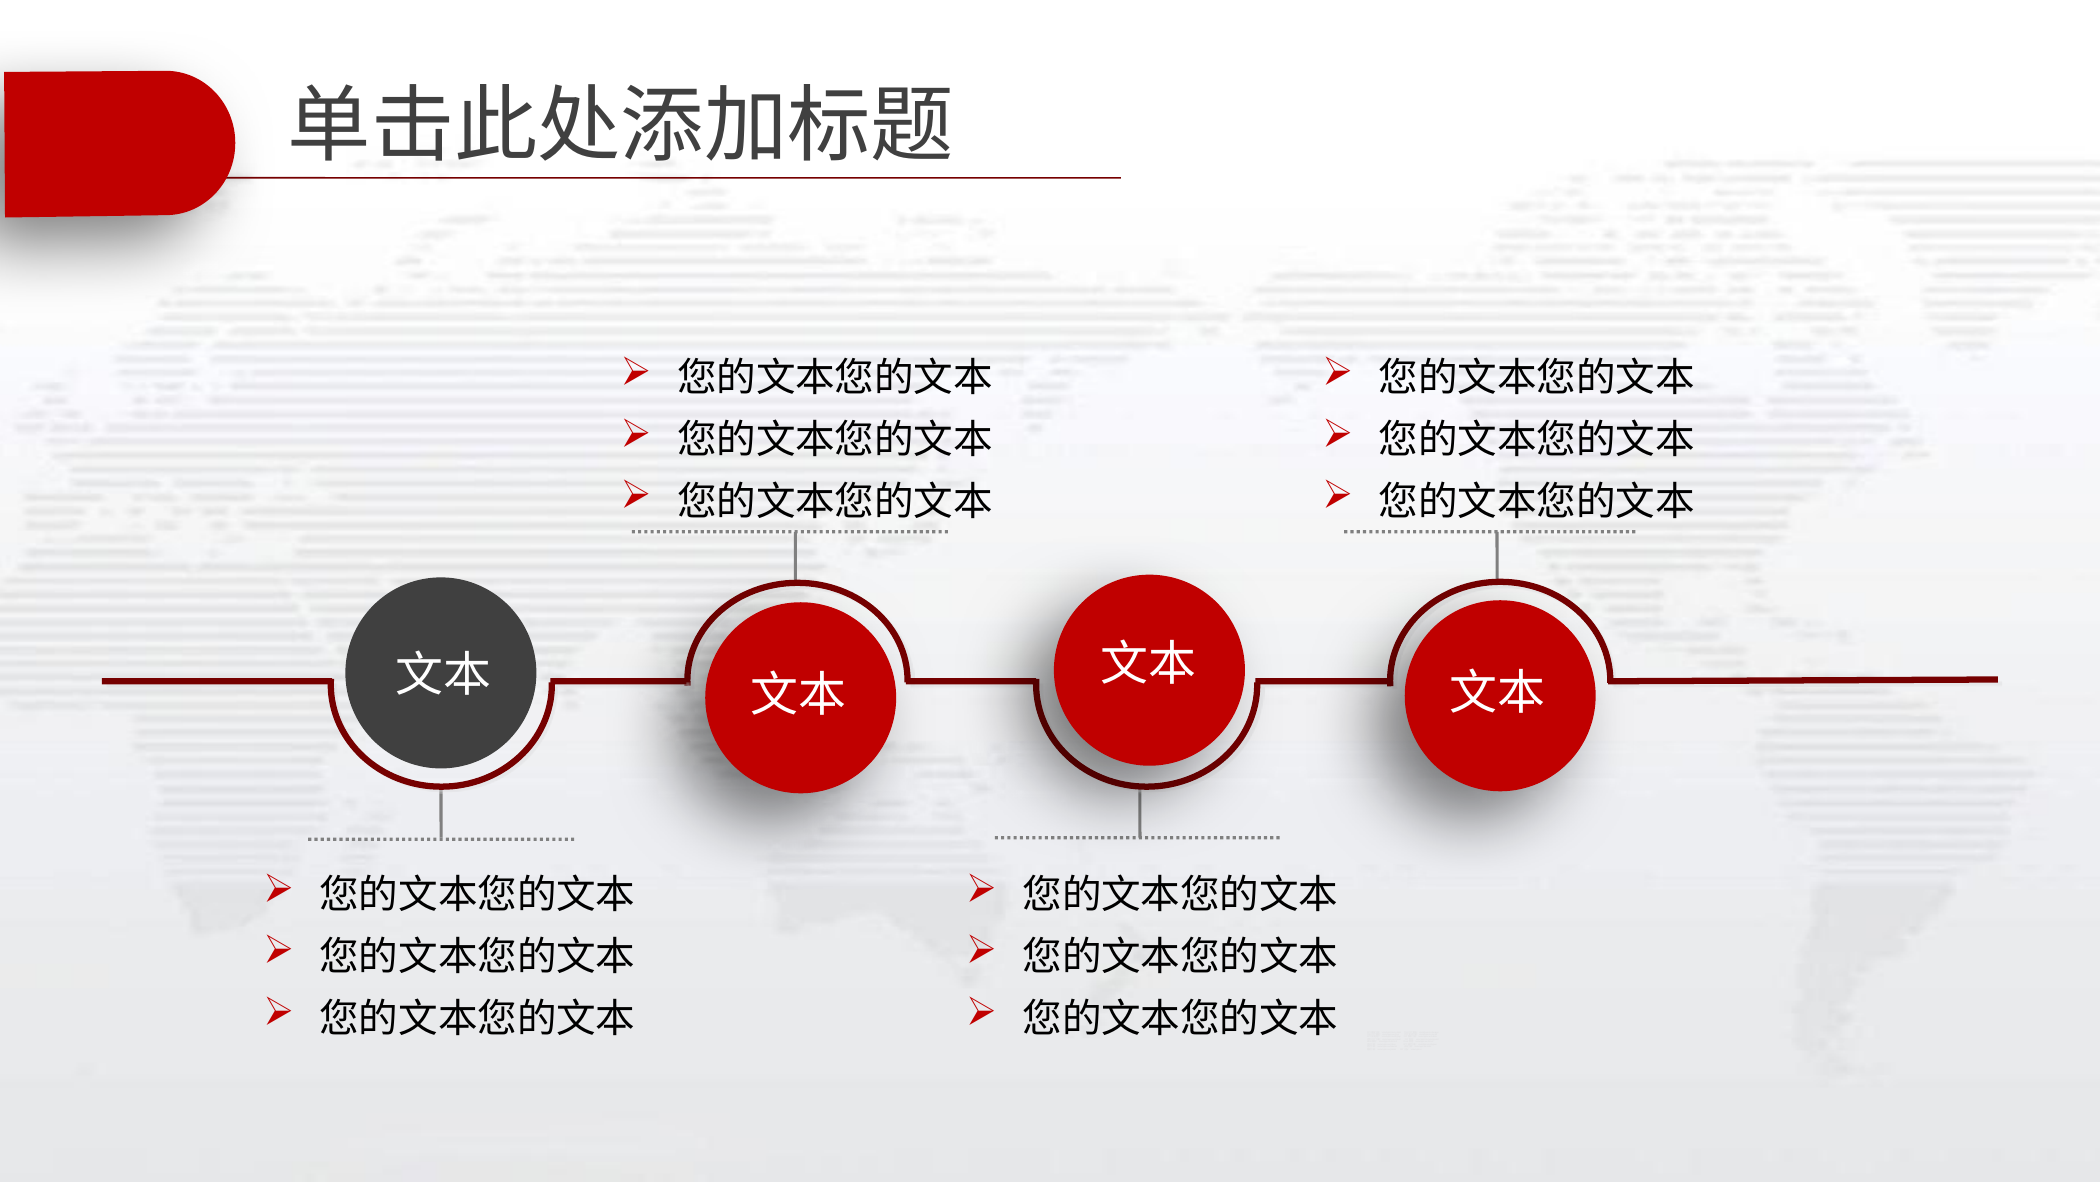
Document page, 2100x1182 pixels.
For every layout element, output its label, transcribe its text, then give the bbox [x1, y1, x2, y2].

text_box 您的文本您的文本 您的文本您的文本 您的文本您的文本 [1308, 330, 1719, 531]
text_box 您的文本您的文本 您的文本您的文本 您的文本您的文本 [606, 330, 1017, 531]
text_box 您的文本您的文本 您的文本您的文本 您的文本您的文本 [248, 847, 659, 1048]
title 单击此处添加标题 [270, 47, 1691, 196]
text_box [101, 581, 1999, 787]
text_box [628, 531, 949, 579]
picture [0, 0, 2100, 1182]
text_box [1404, 599, 1596, 792]
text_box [1341, 531, 1636, 579]
text_box 您的文本您的文本 您的文本您的文本 您的文本您的文本 [951, 847, 1362, 1048]
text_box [345, 577, 537, 769]
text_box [1053, 574, 1246, 766]
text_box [993, 798, 1280, 838]
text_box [704, 601, 897, 794]
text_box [304, 798, 575, 840]
